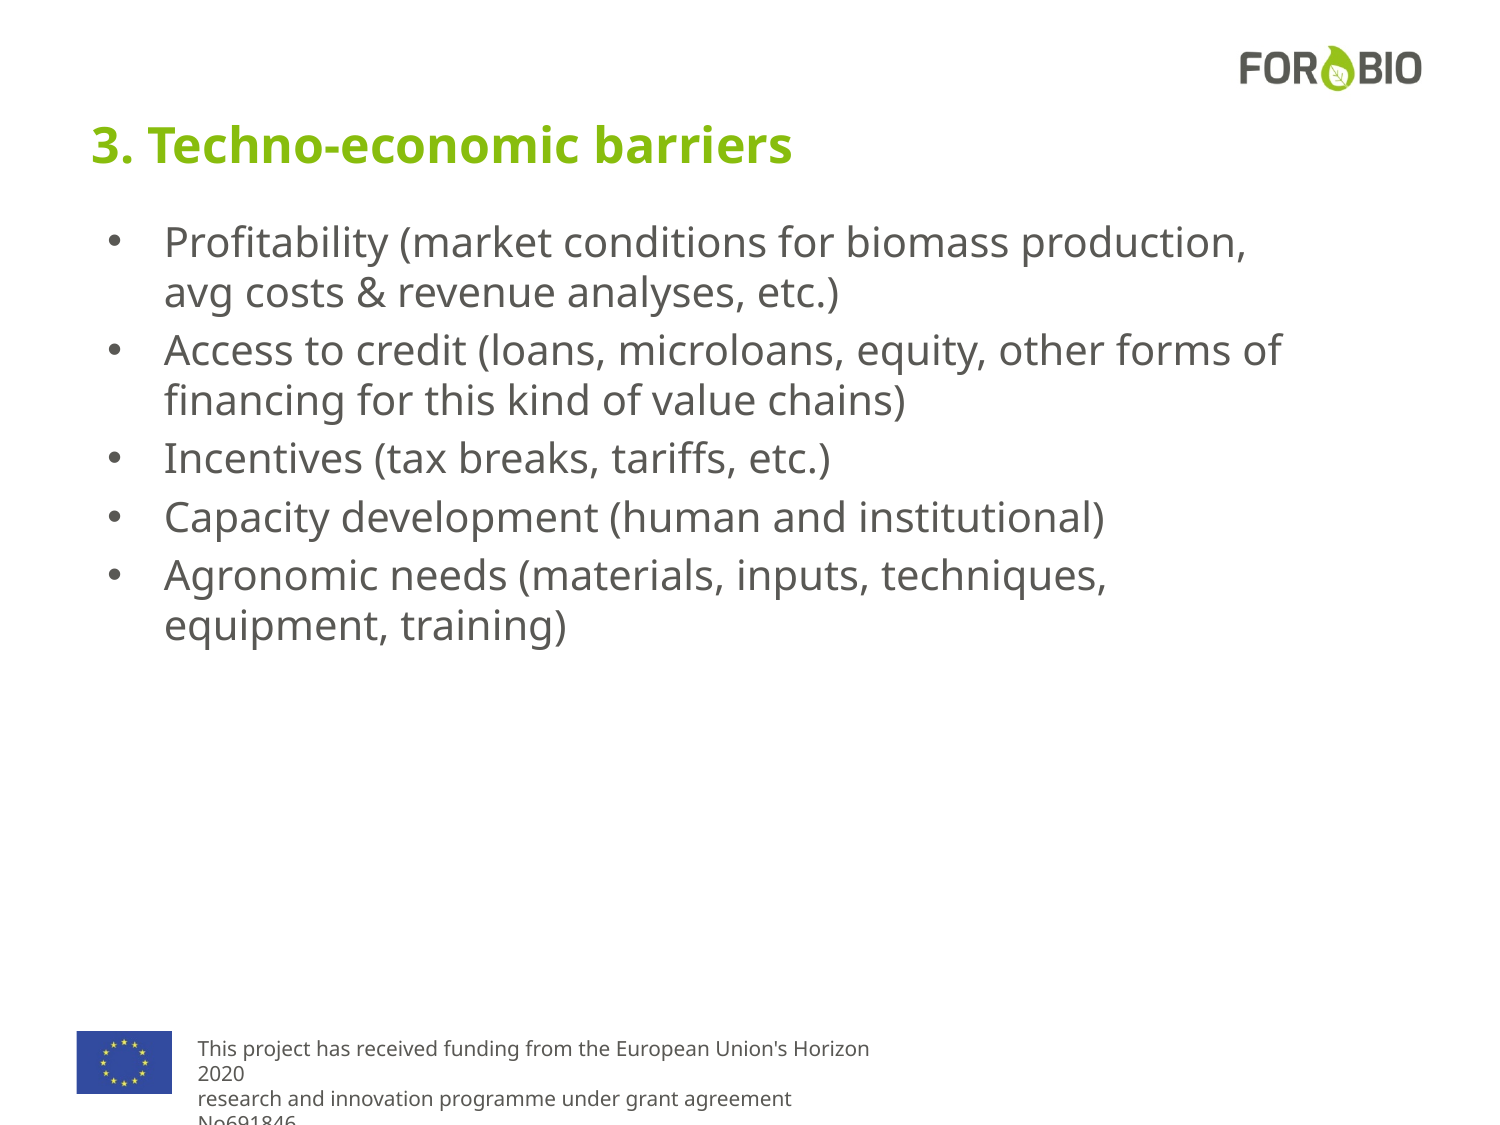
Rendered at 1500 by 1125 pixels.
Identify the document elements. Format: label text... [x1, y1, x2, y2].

picture [1187, 23, 1473, 114]
title 3. Techno-economic barriers [76, 30, 1294, 256]
picture [76, 1031, 172, 1094]
list Profitability (market conditions for biomass production, avg costs & revenue analyses, etc.) Access to credit (loans, microloans, equity, other forms of financing for this kind of value chains) Incentives (tax breaks, tariffs, etc.) Capacity development (human and institutional) Agronomic needs (materials, inputs, techniques, equipment, training) [92, 208, 1333, 870]
